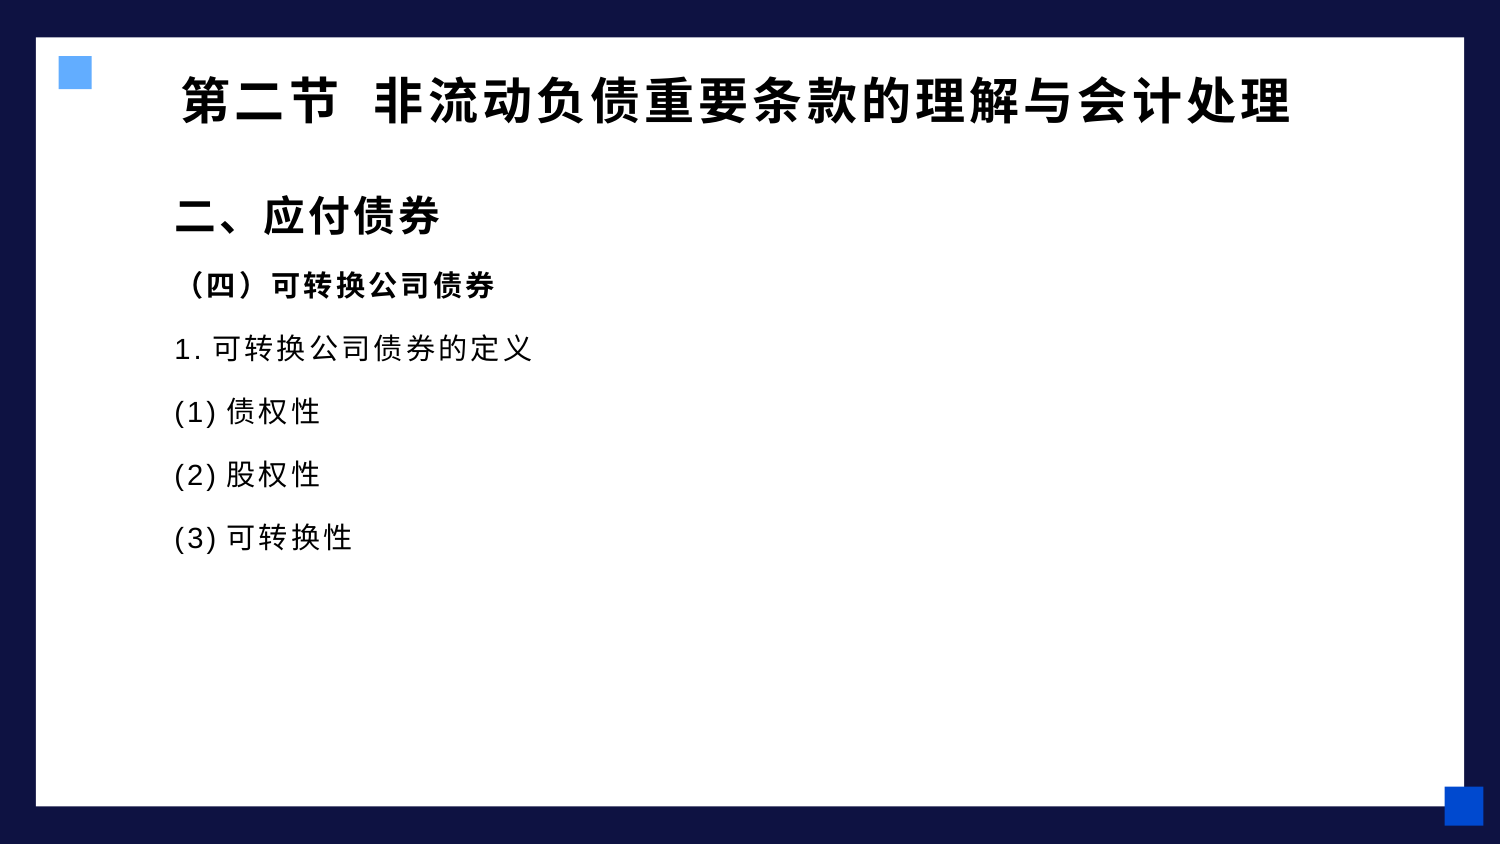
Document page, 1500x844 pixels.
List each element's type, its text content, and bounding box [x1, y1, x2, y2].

title 第二节 非流动负债重要条款的理解与会计处理 [141, 48, 1327, 138]
list 二、应付债券 （四）可转换公司债券 1.可转换公司债券的定义 (1)债权性 (2)股权性 (3)可转换性 [157, 179, 1343, 604]
